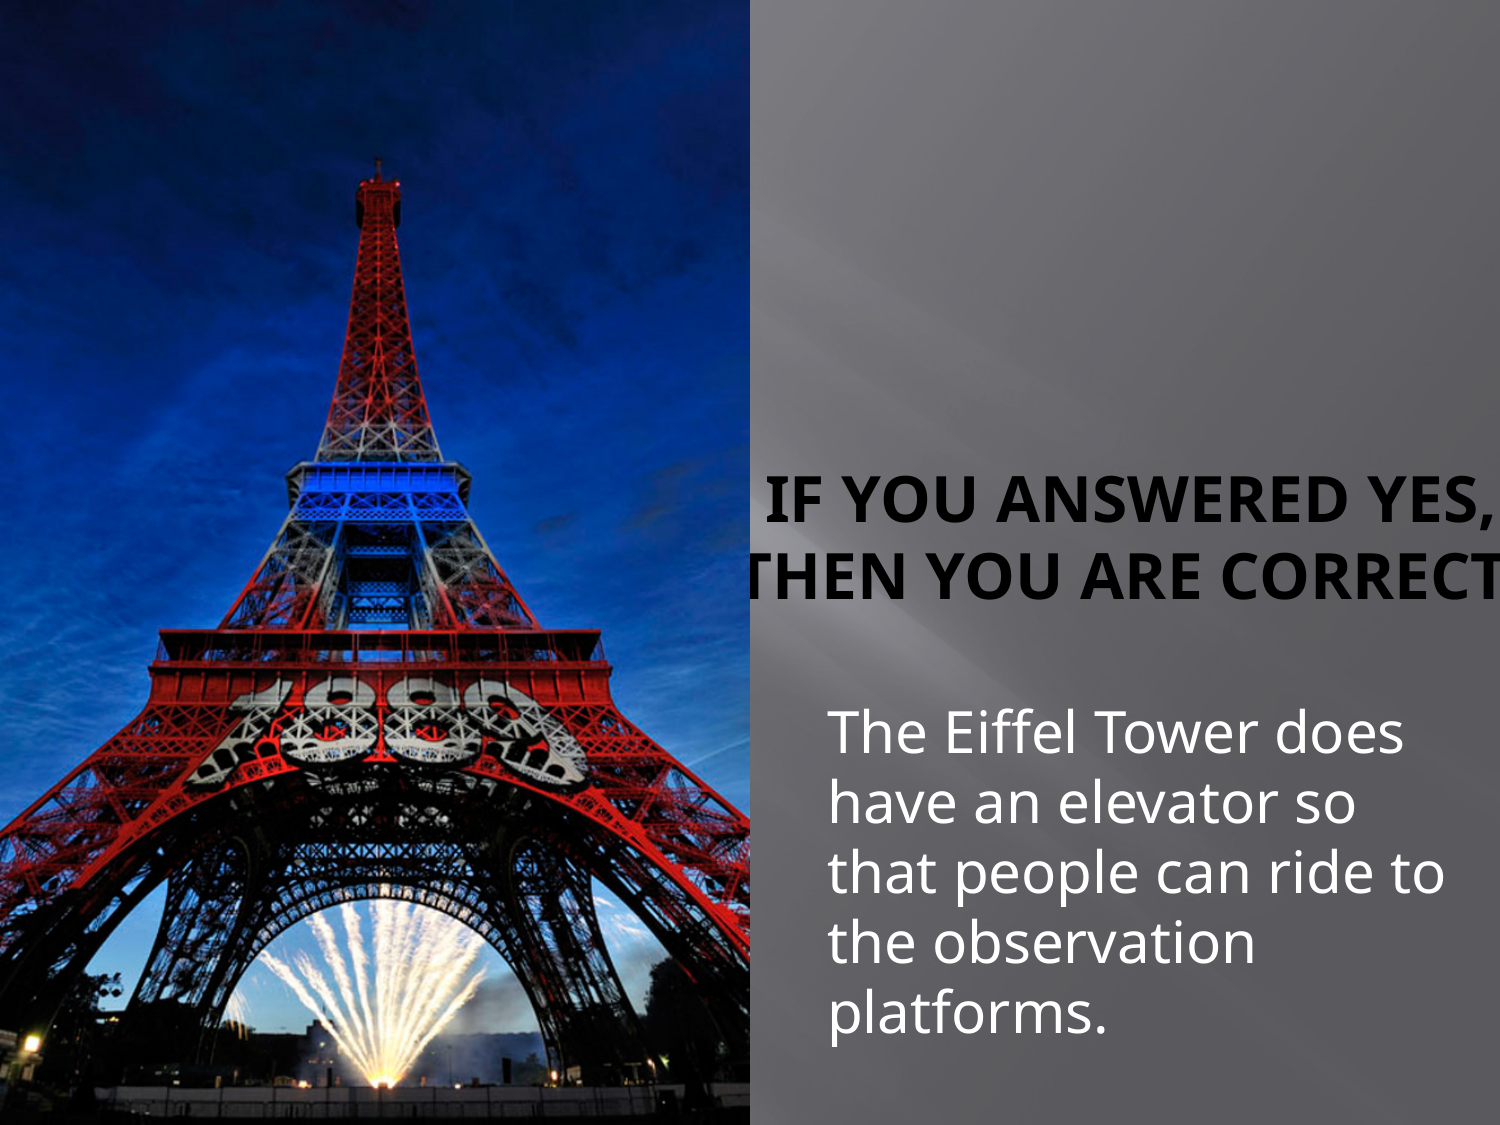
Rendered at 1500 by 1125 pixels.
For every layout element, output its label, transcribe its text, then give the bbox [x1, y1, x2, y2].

picture [0, 0, 751, 1125]
title If you answered Yes, then you are correct! [793, 450, 1500, 613]
subtitle The Eiffel Tower does have an elevator so that people can ride to the observation platforms. [812, 687, 1495, 1125]
